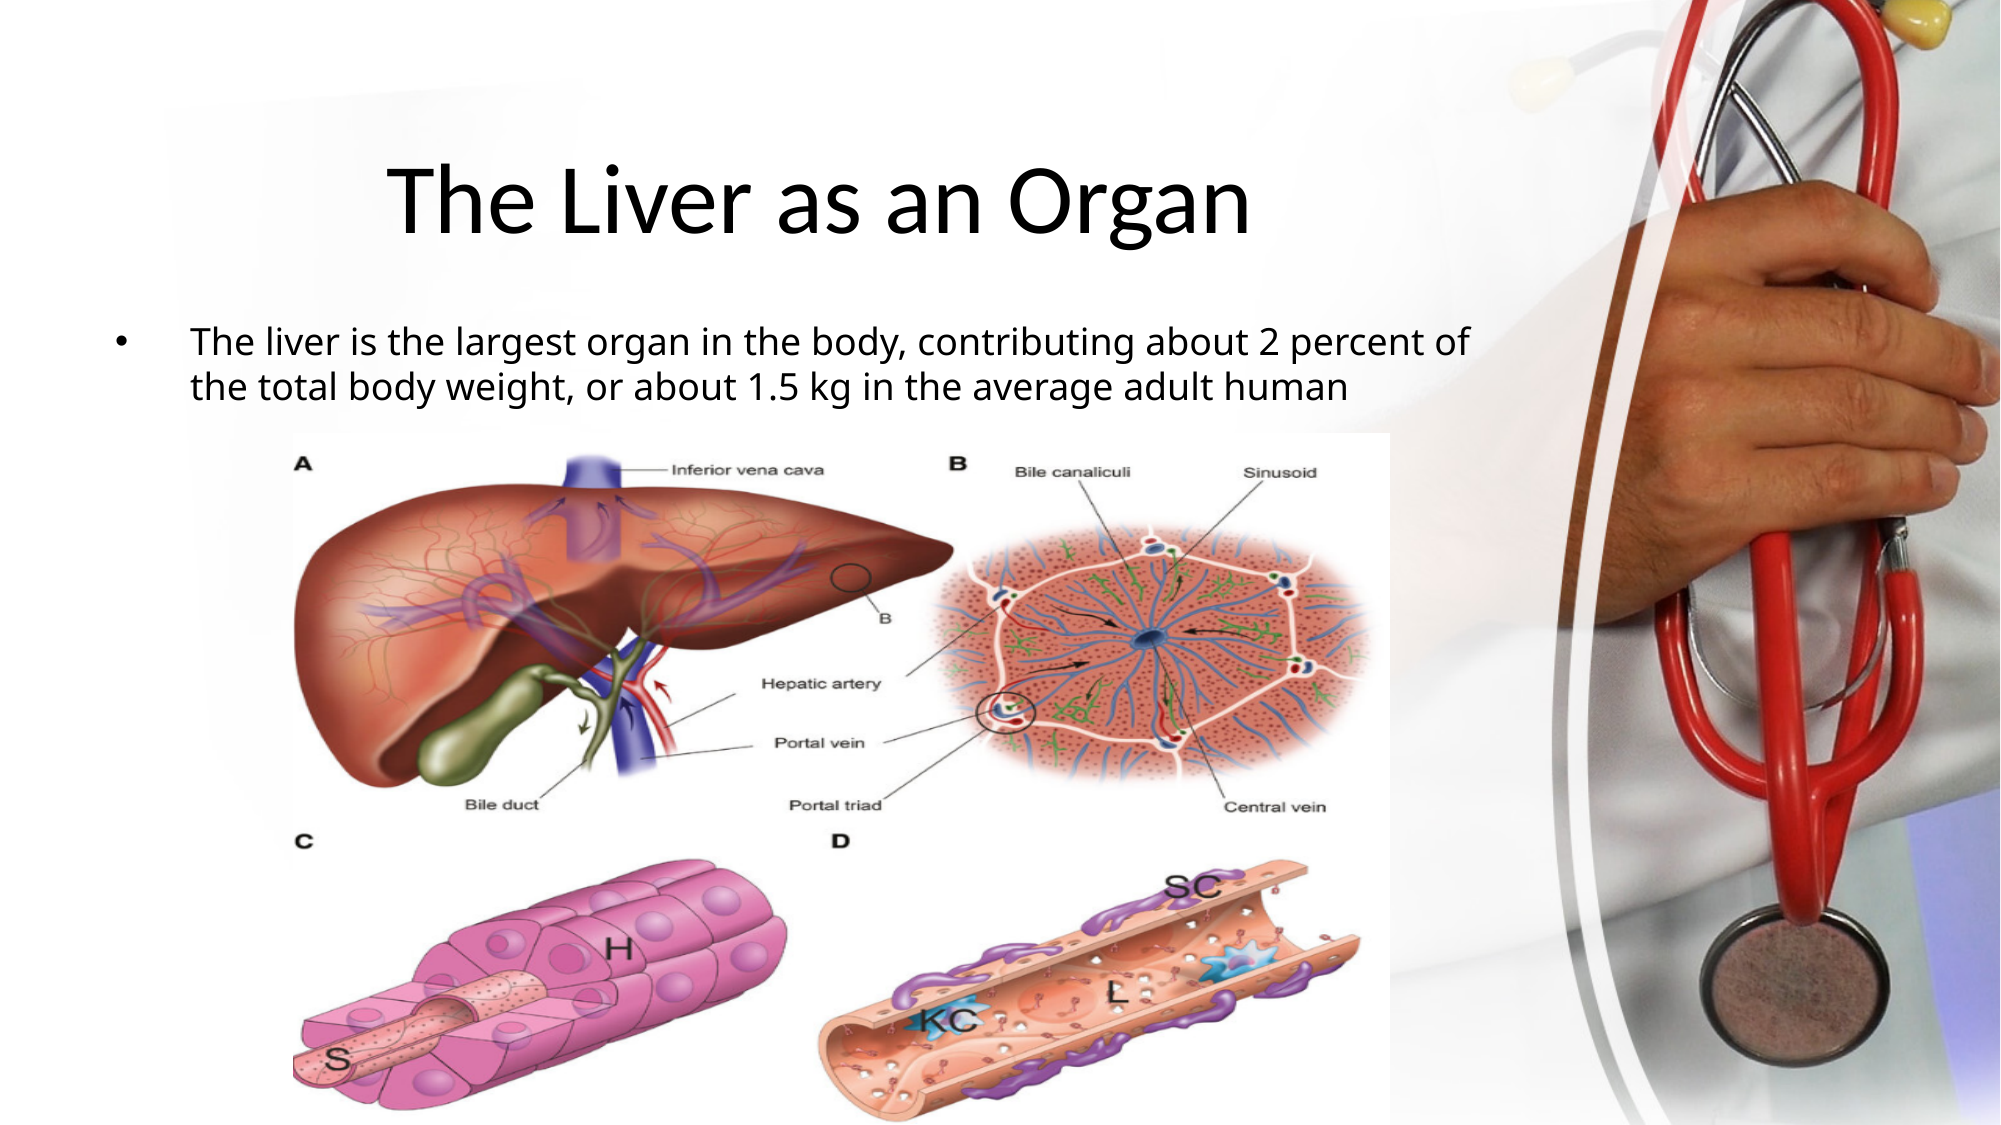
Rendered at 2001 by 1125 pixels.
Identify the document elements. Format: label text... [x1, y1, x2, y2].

list The liver is the largest organ in the body, contributing about 2 percent of the total body weight, or about 1.5 kg in the average adult human [100, 310, 1537, 1043]
title The Liver as an Organ [99, 110, 1540, 278]
picture [0, 0, 2001, 1125]
